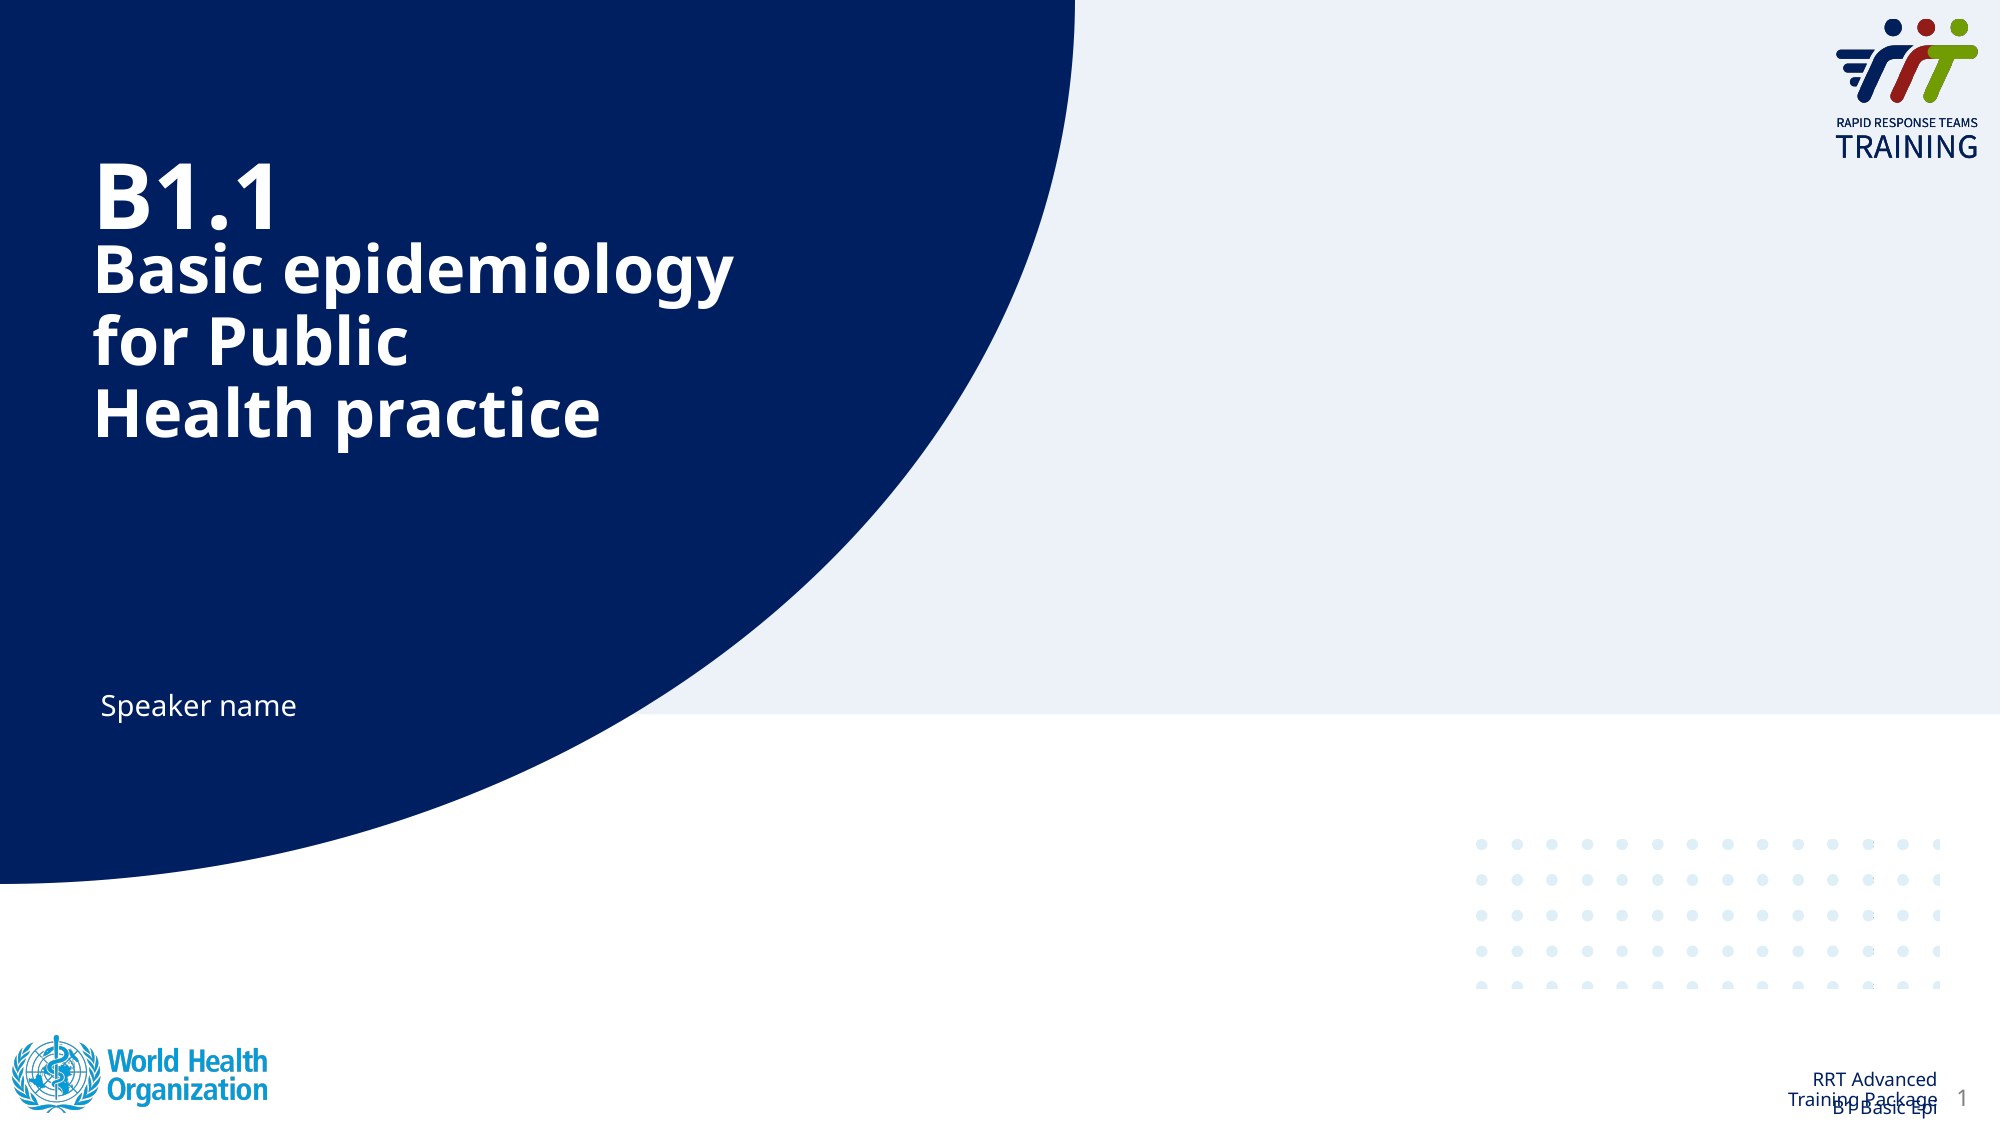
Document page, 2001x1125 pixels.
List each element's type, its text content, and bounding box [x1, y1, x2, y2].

picture [58, 1050, 64, 1058]
text_box B1.1 [84, 130, 428, 256]
picture [1835, 19, 1978, 167]
picture [12, 1035, 267, 1113]
title Basic epidemiology for Public Health practice [84, 185, 822, 582]
text_box Speaker name [93, 680, 476, 730]
picture [1476, 839, 1940, 989]
picture [0, 0, 1075, 884]
picture [12, 1083, 48, 1113]
